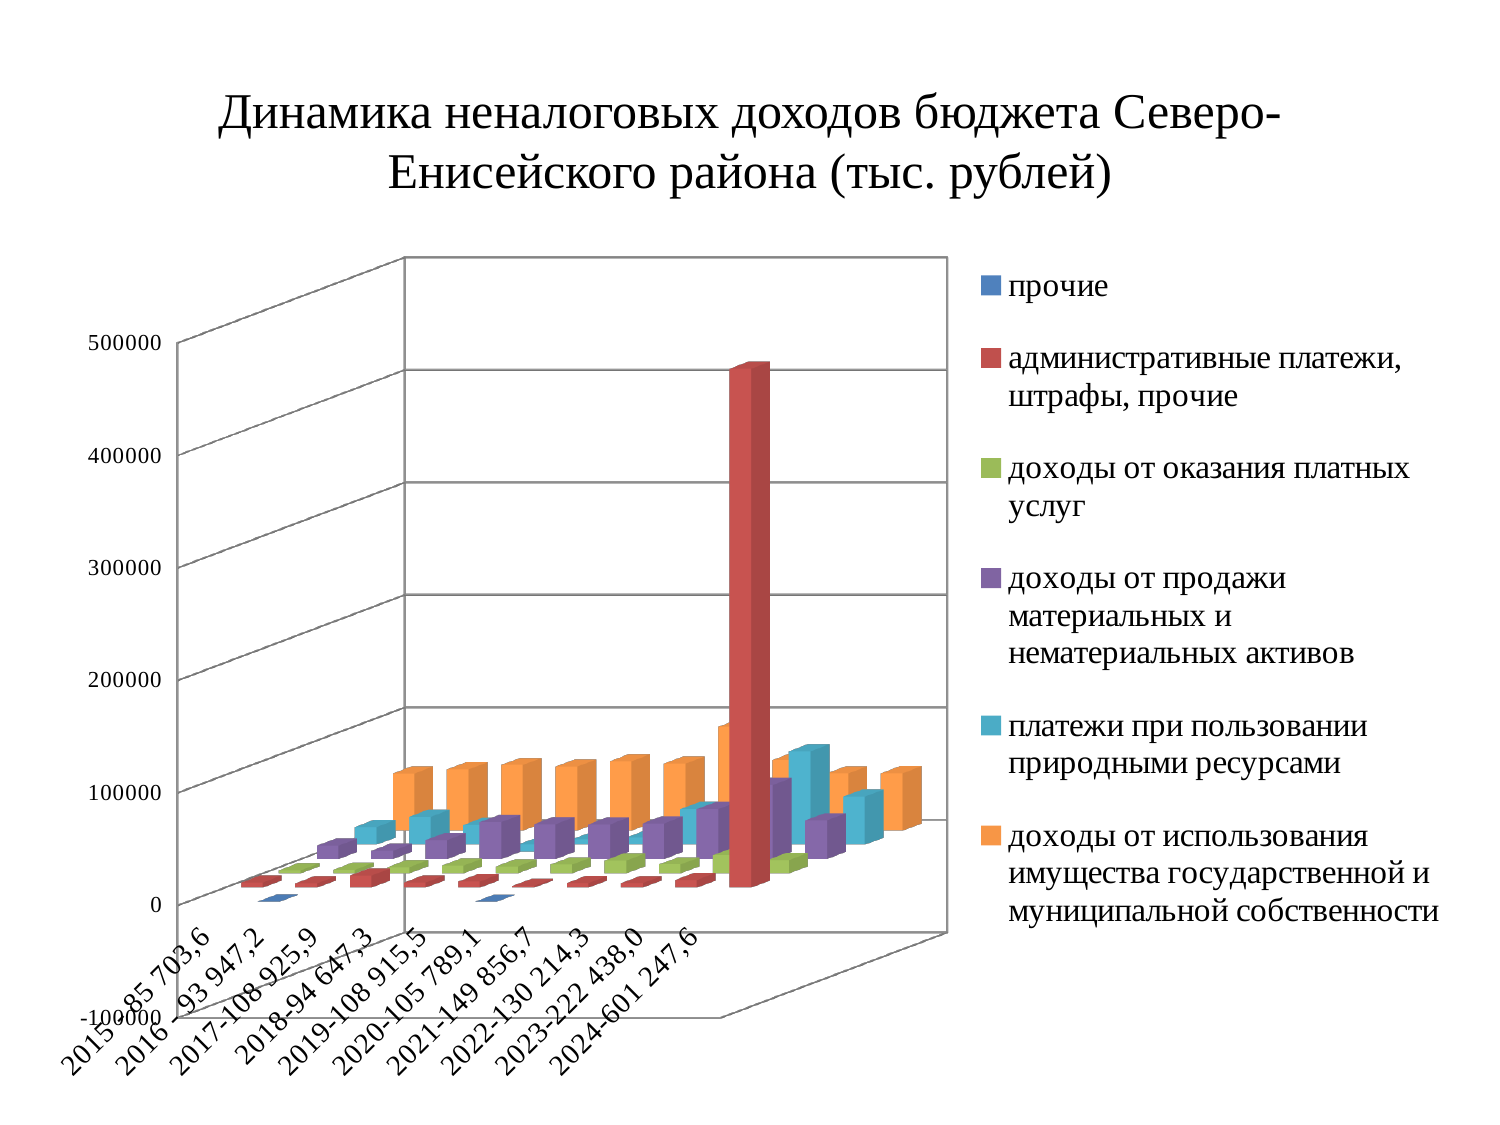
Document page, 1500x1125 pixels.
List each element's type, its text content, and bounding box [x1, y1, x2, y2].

chart [24, 231, 1471, 1107]
title Динамика неналоговых доходов бюджета Северо-Енисейского района (тыс. рублей) [75, 45, 1425, 230]
